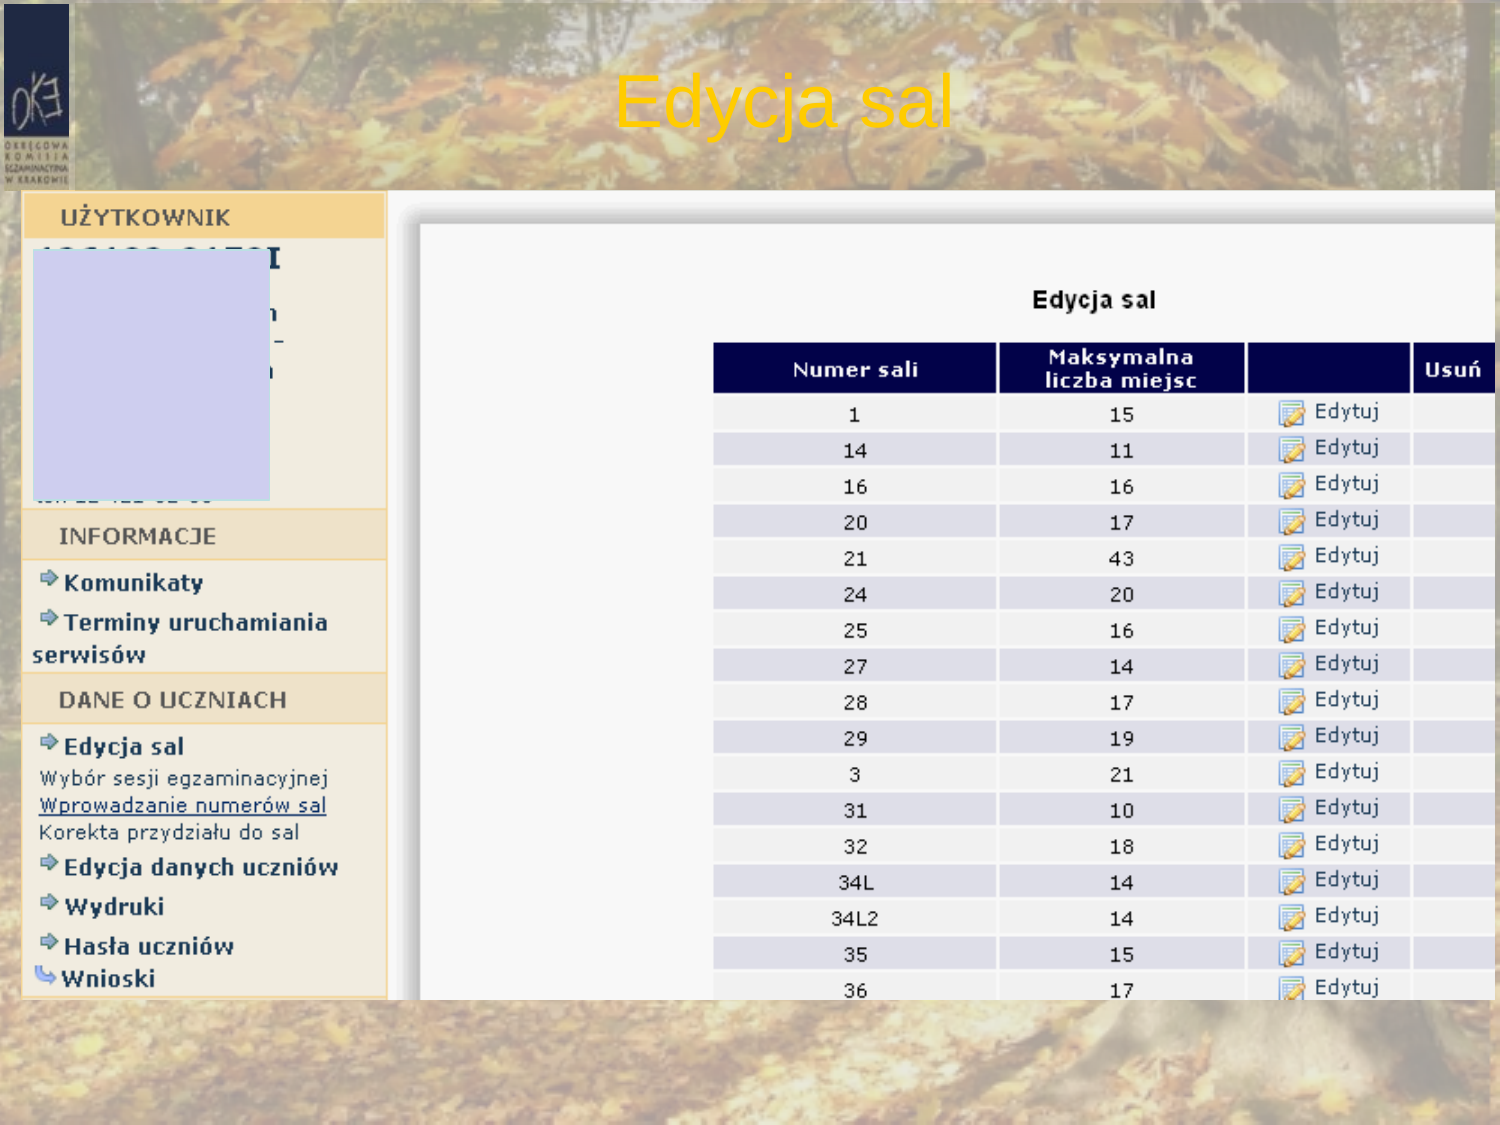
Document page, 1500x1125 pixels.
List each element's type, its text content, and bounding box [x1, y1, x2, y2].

picture [21, 190, 1495, 1001]
title Edycja sal [74, 3, 1495, 190]
